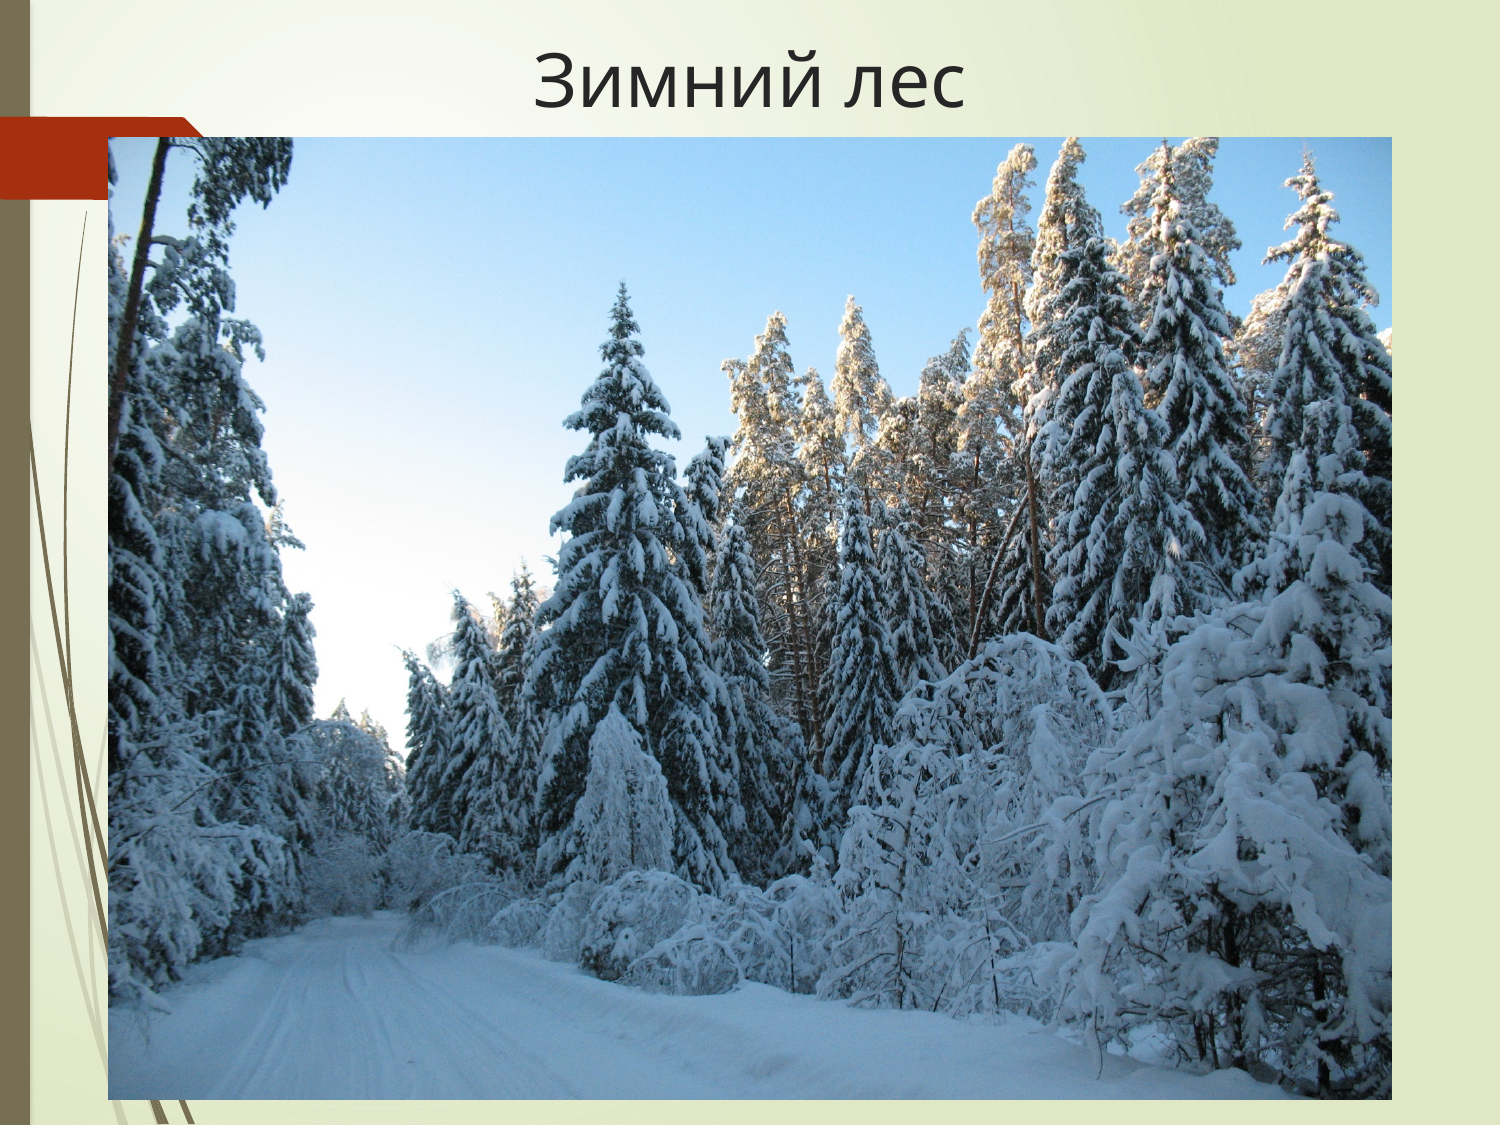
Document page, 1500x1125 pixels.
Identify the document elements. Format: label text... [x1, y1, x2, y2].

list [108, 136, 1392, 1100]
title Зимний лес [75, 24, 1425, 138]
